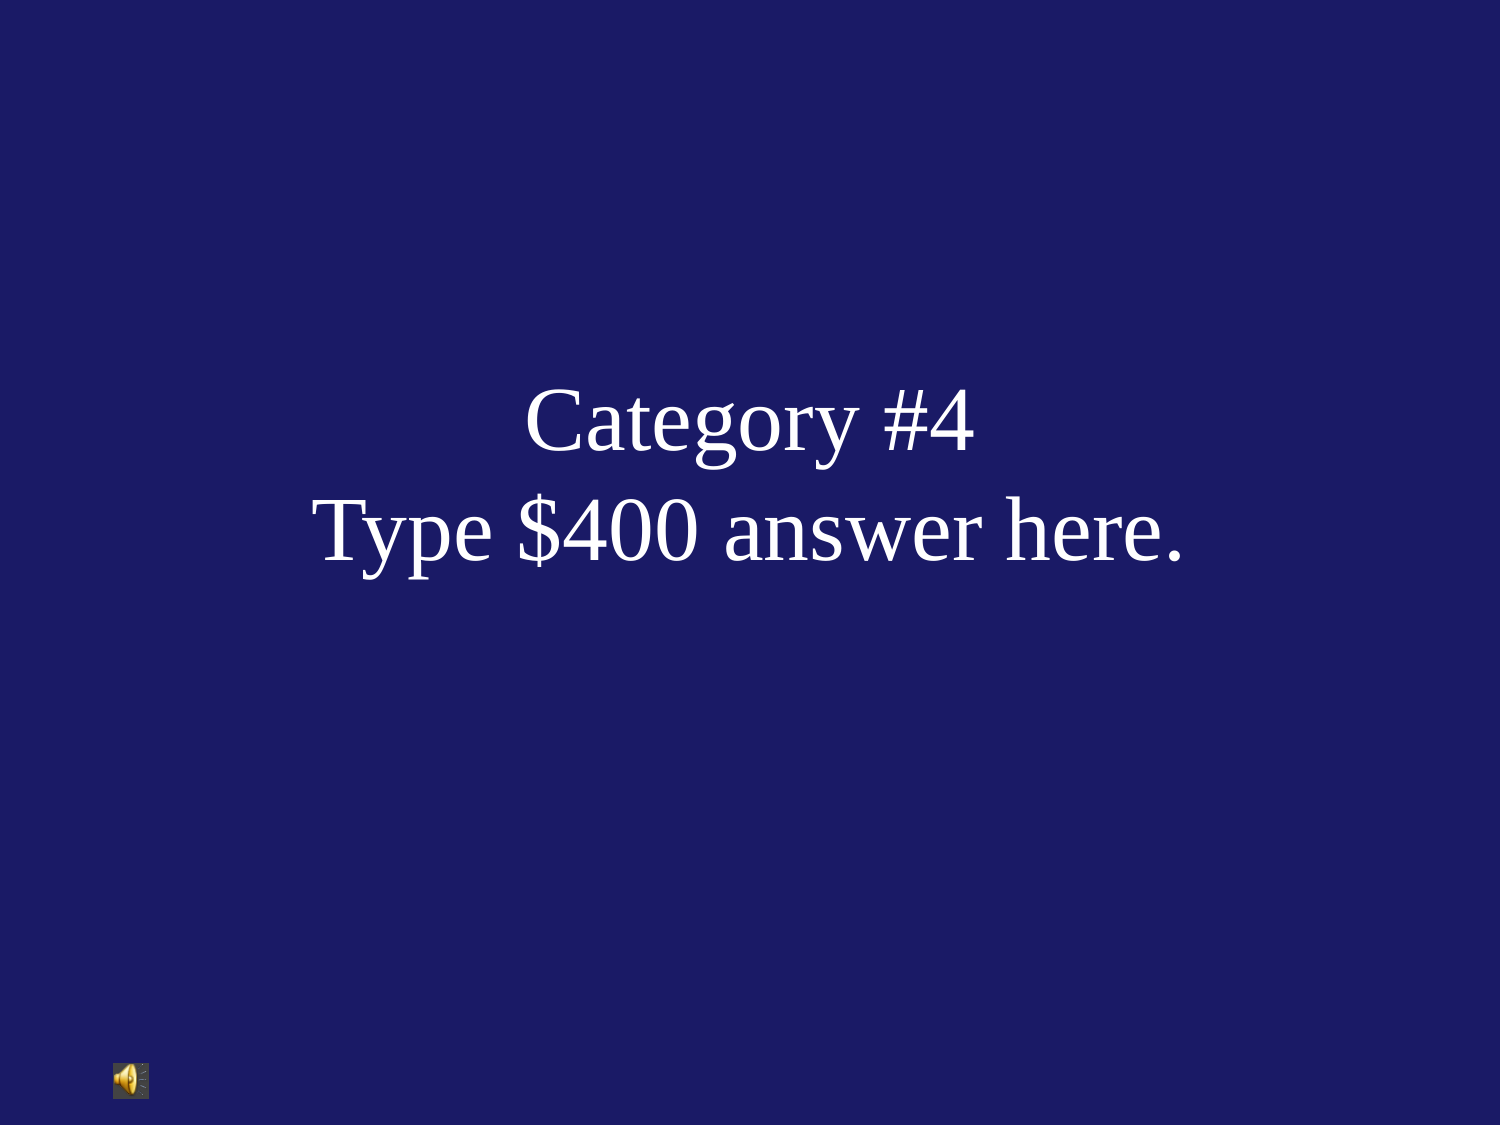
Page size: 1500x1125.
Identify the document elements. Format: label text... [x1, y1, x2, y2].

picture [112, 1062, 151, 1101]
title Category #4 Type $400 answer here. [112, 374, 1388, 563]
